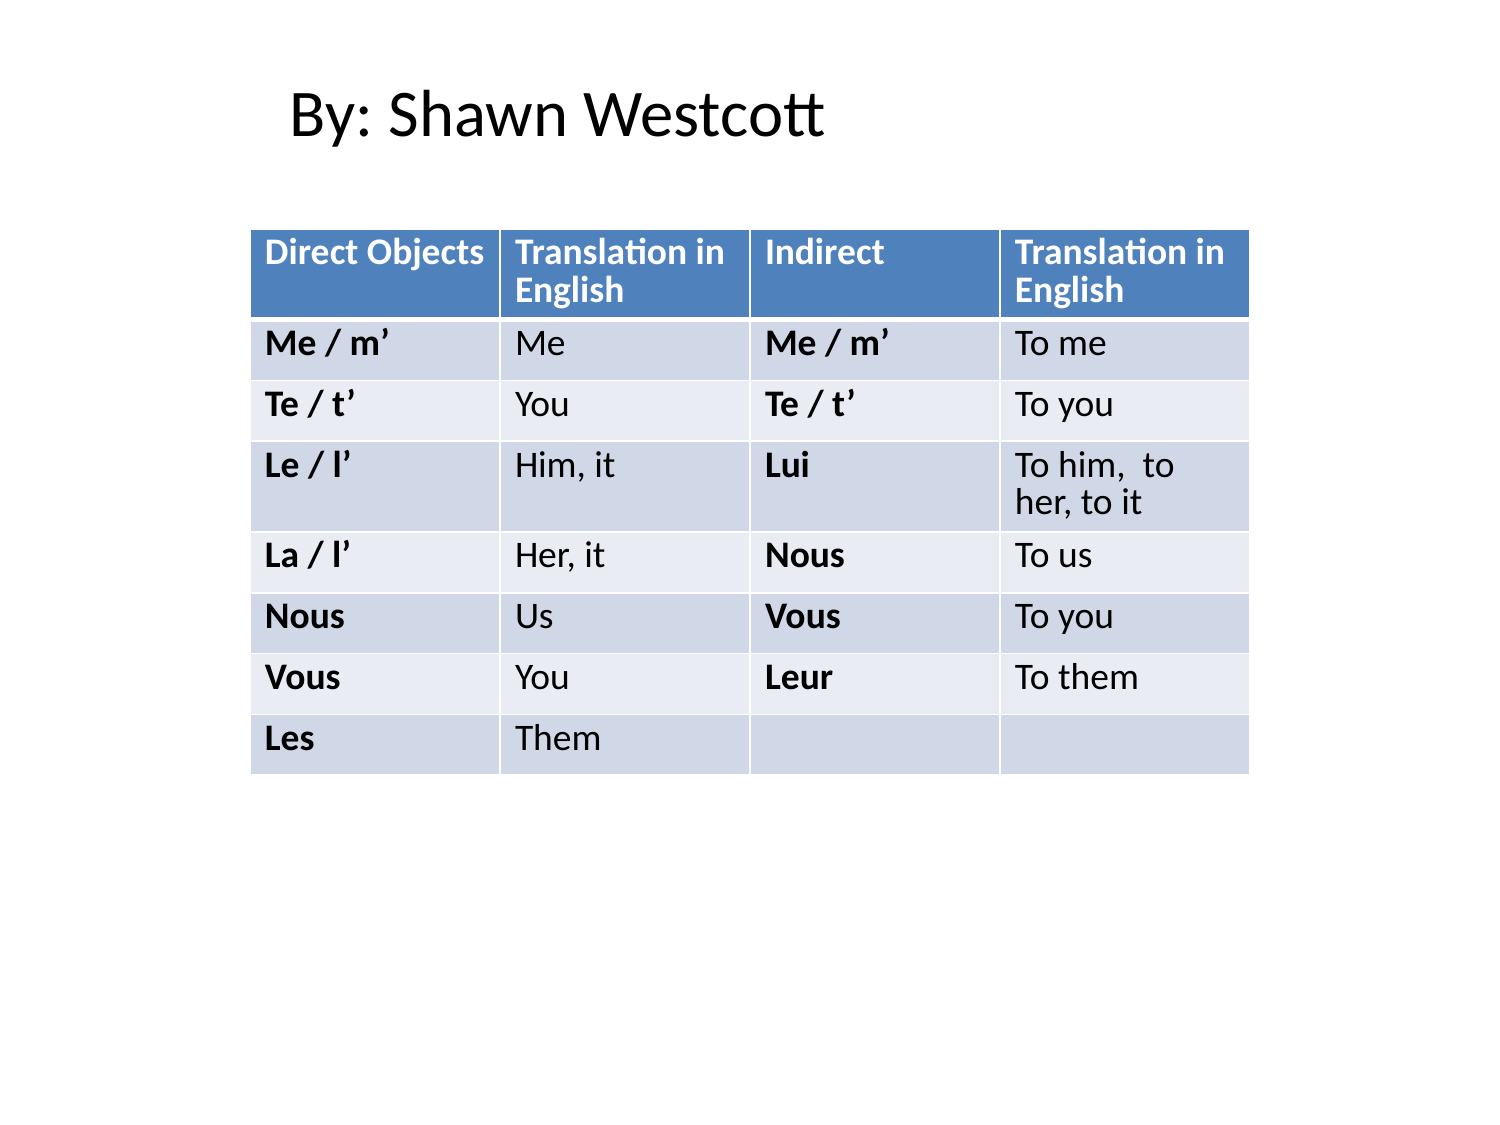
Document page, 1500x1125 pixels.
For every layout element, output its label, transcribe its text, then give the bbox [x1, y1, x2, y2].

table_cell Him, it [501, 442, 749, 531]
table_cell Them [501, 715, 749, 774]
table_cell [751, 715, 999, 774]
table_cell Nous [751, 533, 999, 592]
table_cell To him, to her, to it [1001, 442, 1249, 531]
table_cell Te / t’ [251, 381, 499, 440]
table_cell Her, it [501, 533, 749, 592]
table_cell To you [1001, 381, 1249, 440]
table_cell You [501, 381, 749, 440]
table_cell Me / m’ [751, 322, 999, 380]
text_box By: Shawn Westcott [275, 62, 1225, 158]
table_cell You [501, 654, 749, 714]
table_cell To me [1001, 322, 1249, 380]
table_cell Les [251, 715, 499, 774]
table_cell La / l’ [251, 533, 499, 592]
table_cell [1001, 715, 1249, 774]
table_cell Lui [751, 442, 999, 531]
table_header Indirect [751, 230, 999, 317]
table_cell Me / m’ [251, 322, 499, 380]
table_cell Us [501, 594, 749, 653]
table_cell Nous [251, 594, 499, 653]
table_cell Vous [751, 594, 999, 653]
table_cell To you [1001, 594, 1249, 653]
table_cell Vous [251, 654, 499, 714]
table_cell Leur [751, 654, 999, 714]
table_header Direct Objects [251, 230, 499, 317]
table_cell Me [501, 322, 749, 380]
table_header Translation in English [501, 230, 749, 317]
table_header Translation in English [1001, 230, 1249, 317]
table_cell To us [1001, 533, 1249, 592]
table_cell To them [1001, 654, 1249, 714]
table_cell Le / l’ [251, 442, 499, 531]
table_cell Te / t’ [751, 381, 999, 440]
